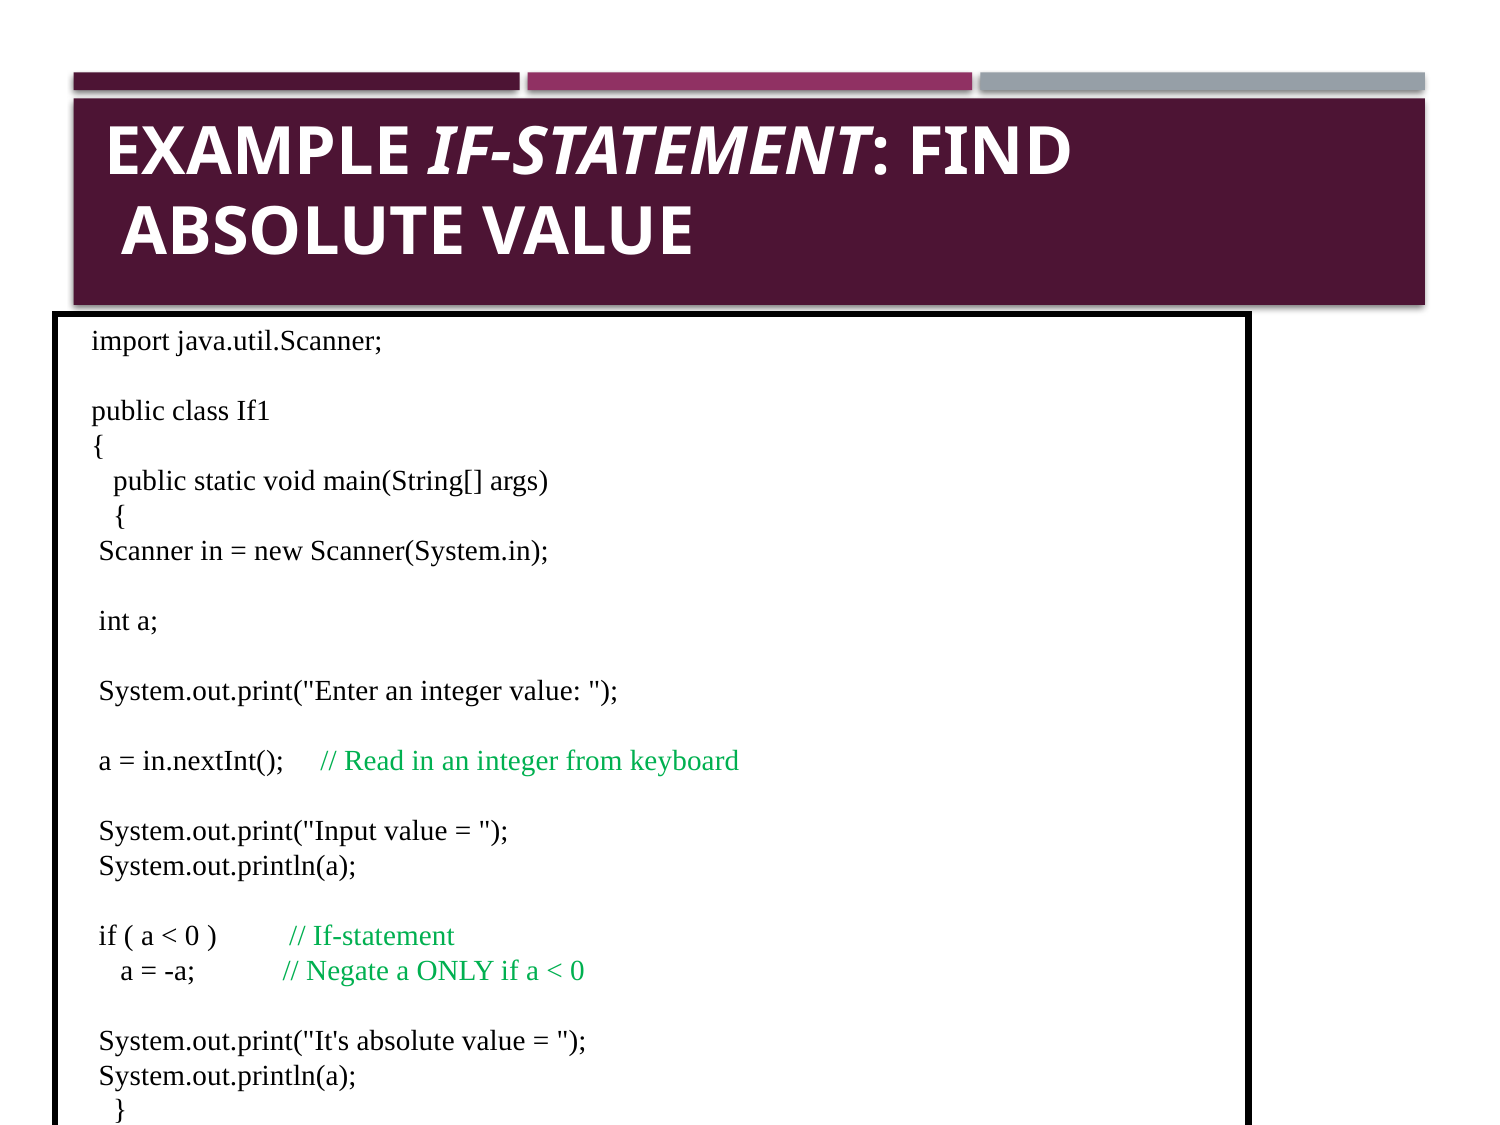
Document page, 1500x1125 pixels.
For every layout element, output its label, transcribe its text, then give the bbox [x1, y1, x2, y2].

text_box import java.util.Scanner; public class If1 { public static void main(String[] args) { Scanner in = new Scanner(System.in); int a; System.out.print("Enter an integer value: "); a = in.nextInt(); // Read in an integer from keyboard System.out.print("Input value = "); System.out.println(a); if ( a < 0 ) // If-statement a = -a; // Negate a ONLY if a < 0 System.out.print("It's absolute value = "); System.out.println(a); } } [54, 314, 1249, 1125]
title Example if-statement: find absolute value [89, 87, 1365, 275]
